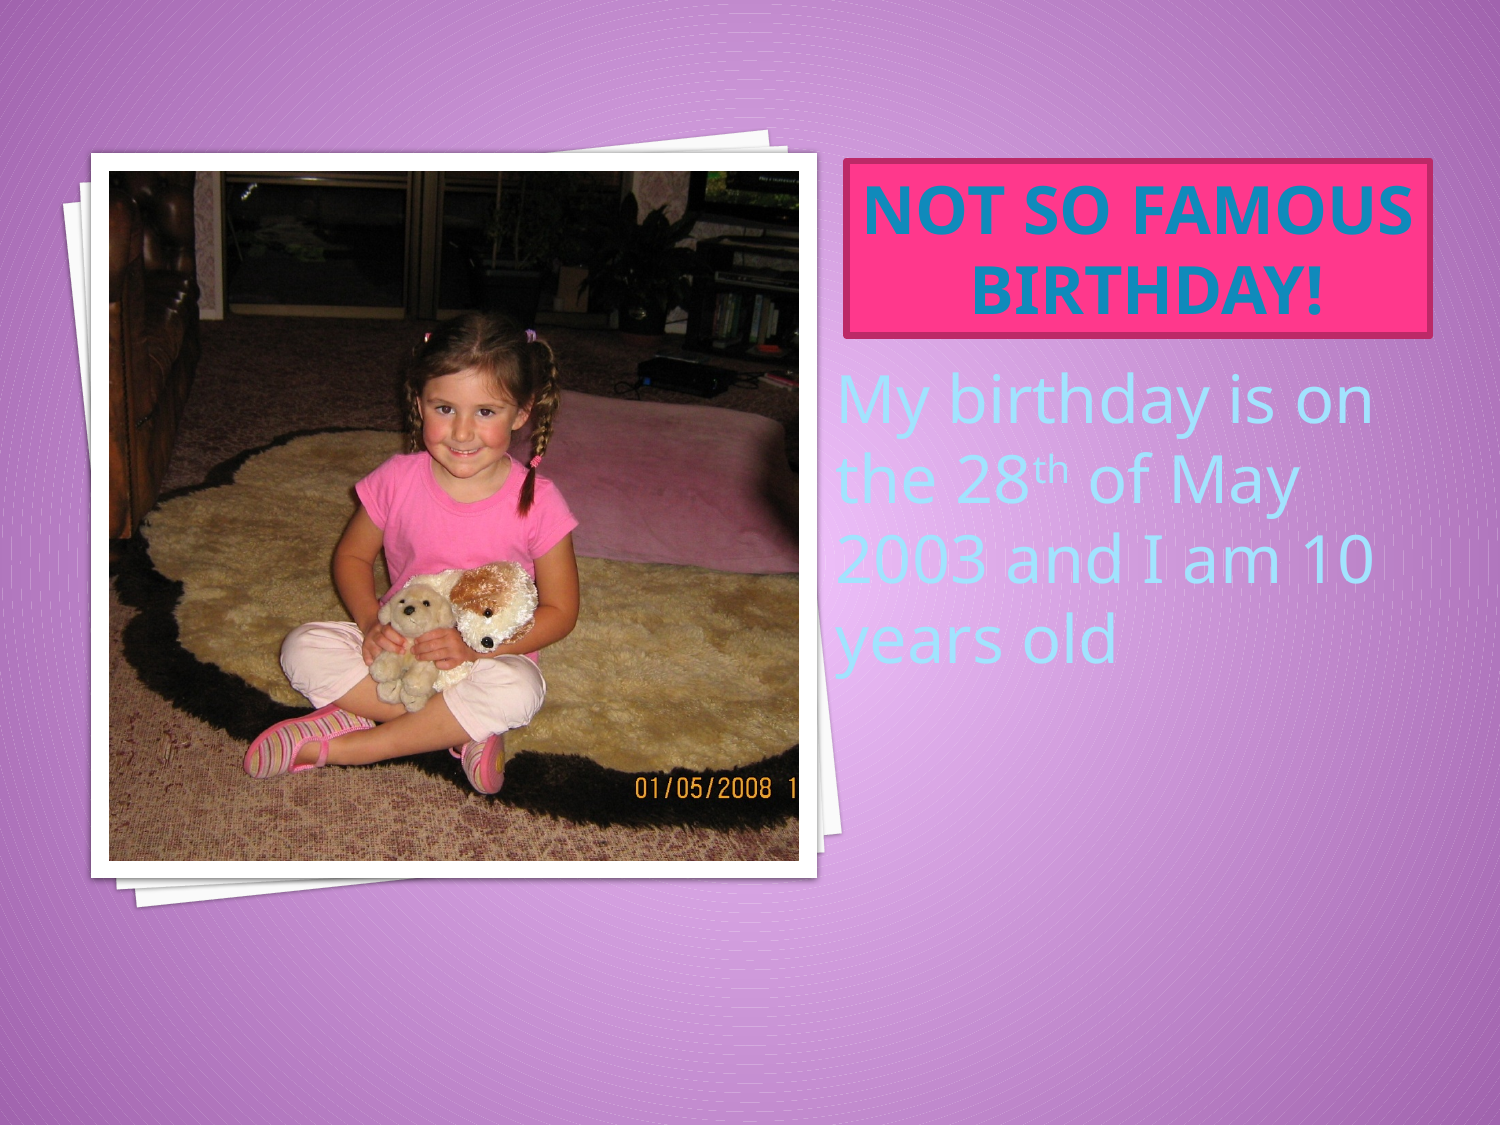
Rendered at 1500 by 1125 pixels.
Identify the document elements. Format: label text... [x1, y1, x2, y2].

text_box My birthday is on the 28th of May 2003 and I am 10 years old [820, 349, 1471, 685]
text_box NOT SO FAMOUS BIRTHDAY! [843, 158, 1433, 339]
picture [108, 170, 800, 862]
